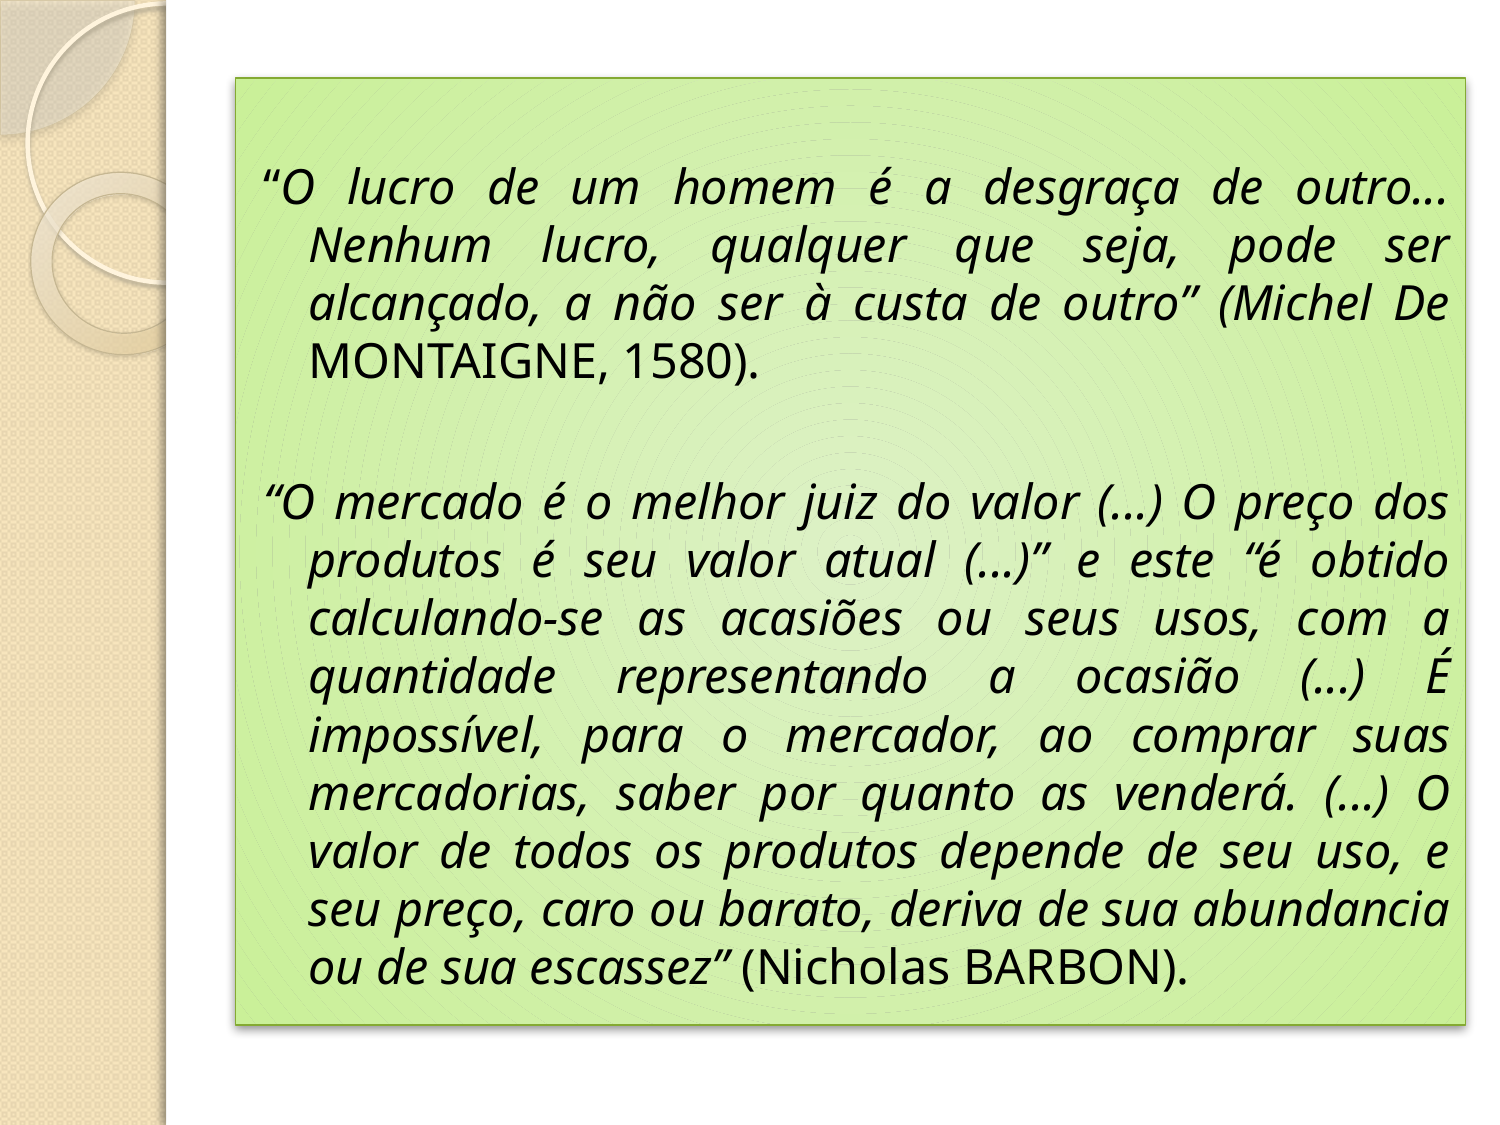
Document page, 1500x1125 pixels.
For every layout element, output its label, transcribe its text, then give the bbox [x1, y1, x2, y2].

list “O lucro de um homem é a desgraça de outro... Nenhum lucro, qualquer que seja, pode ser alcançado, a não ser à custa de outro” (Michel De MONTAIGNE, 1580). “O mercado é o melhor juiz do valor (...) O preço dos produtos é seu valor atual (...)” e este “é obtido calculando-se as acasiões ou seus usos, com a quantidade representando a ocasião (...) É impossível, para o mercador, ao comprar suas mercadorias, saber por quanto as venderá. (...) O valor de todos os produtos depende de seu uso, e seu preço, caro ou barato, deriva de sua abundancia ou de sua escassez” (Nicholas BARBON). [235, 77, 1466, 1026]
